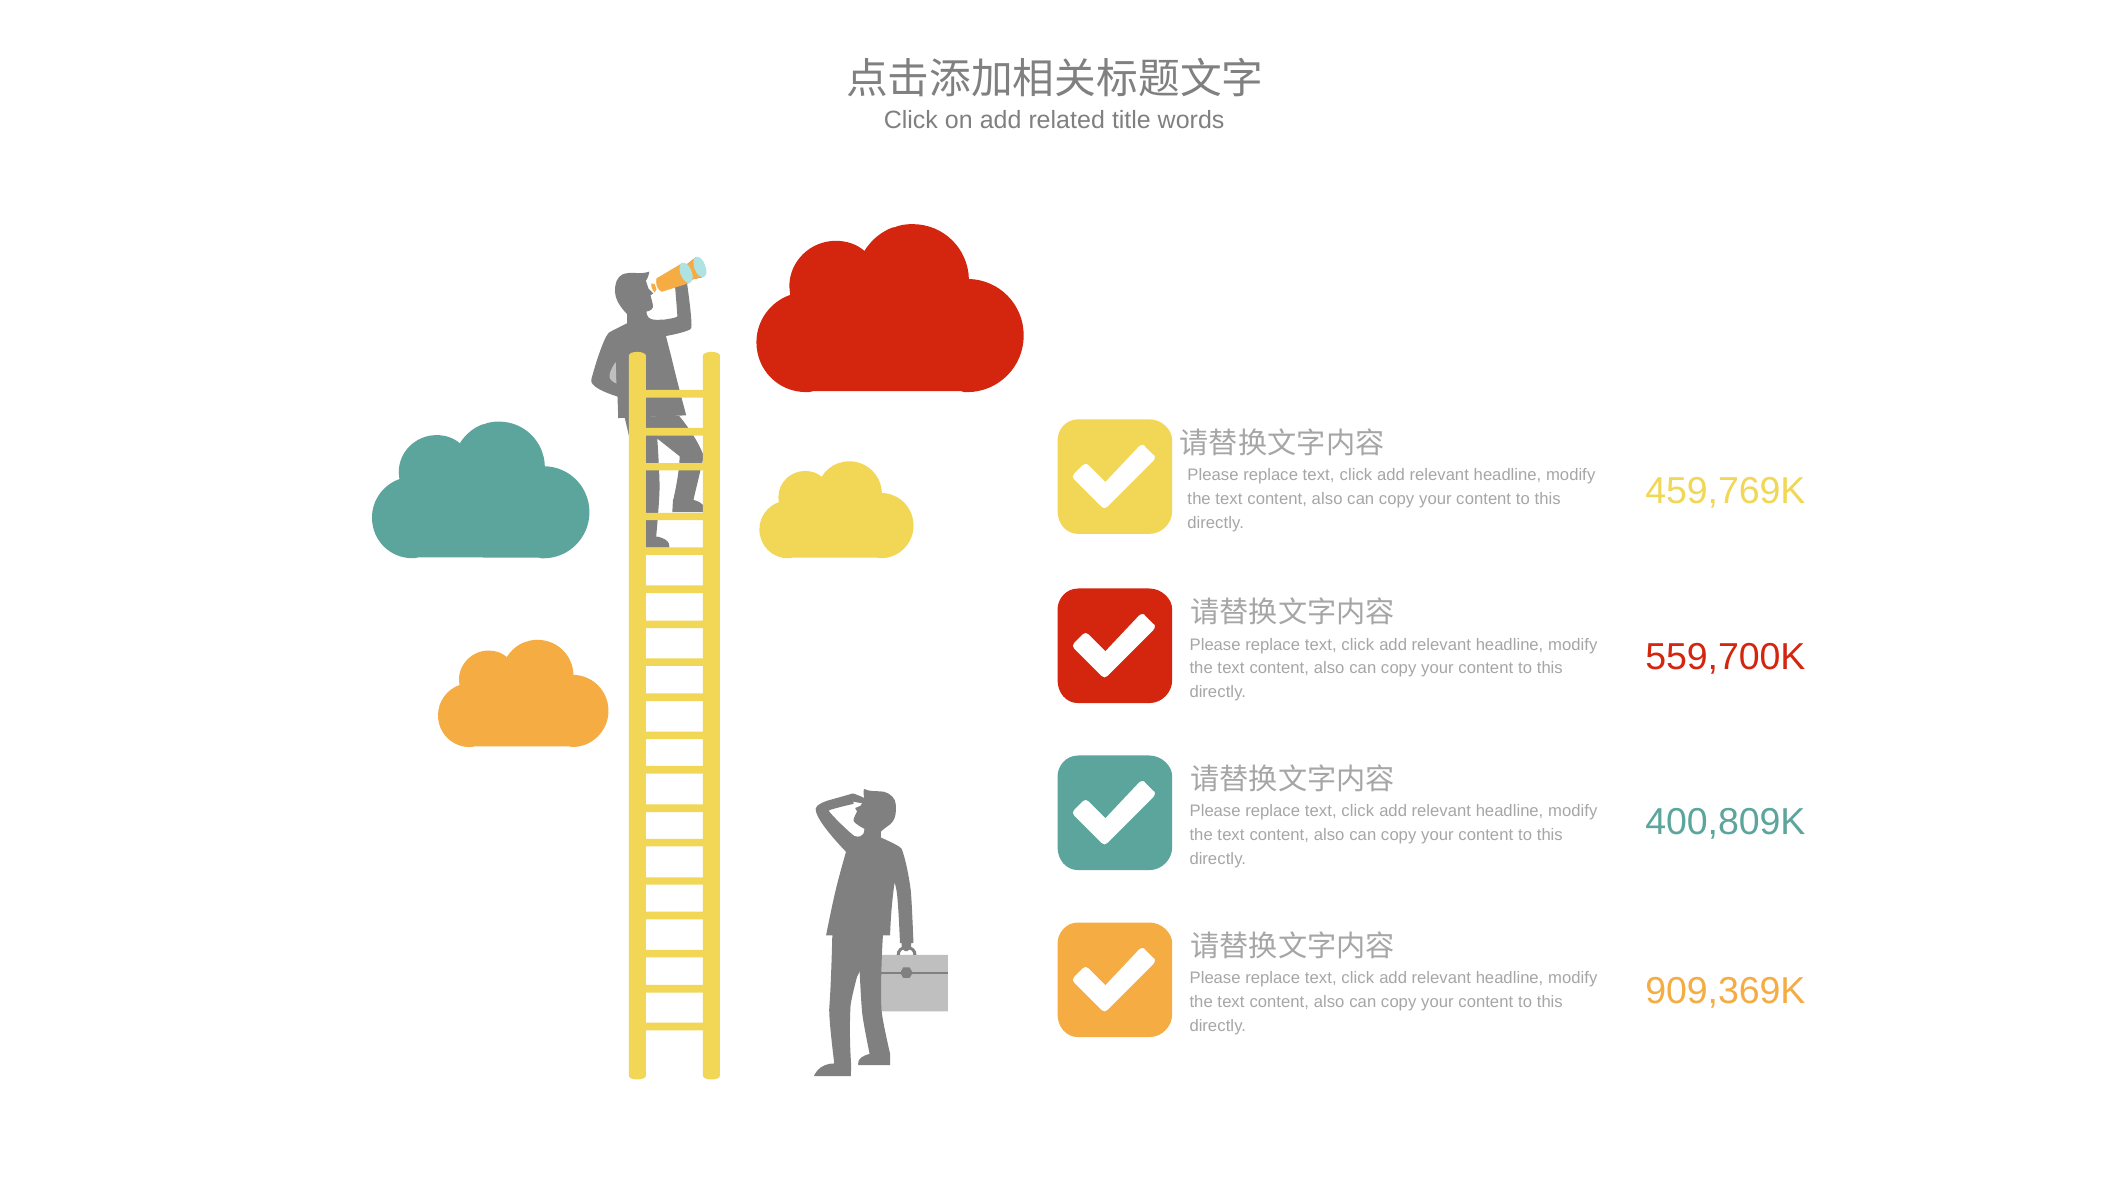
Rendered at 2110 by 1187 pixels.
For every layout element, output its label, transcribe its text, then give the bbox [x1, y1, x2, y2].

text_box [628, 351, 720, 1080]
text_box 点击添加相关标题文字 [803, 44, 1307, 107]
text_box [589, 255, 708, 548]
text_box [1057, 755, 1173, 871]
text_box 400,809K [1645, 788, 1806, 843]
text_box Click on add related title words [864, 95, 1246, 158]
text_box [437, 639, 609, 747]
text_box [371, 421, 590, 559]
text_box 559,700K [1645, 623, 1806, 678]
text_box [1189, 753, 1625, 843]
text_box [1057, 419, 1173, 534]
text_box 909,369K [1645, 957, 1806, 1012]
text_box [813, 787, 948, 1077]
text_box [1179, 417, 1622, 531]
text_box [1189, 920, 1625, 1034]
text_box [756, 224, 1024, 393]
text_box 459,769K [1645, 456, 1806, 511]
text_box [1057, 588, 1173, 704]
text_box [1189, 586, 1625, 700]
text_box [759, 461, 914, 559]
text_box [1057, 922, 1173, 1038]
